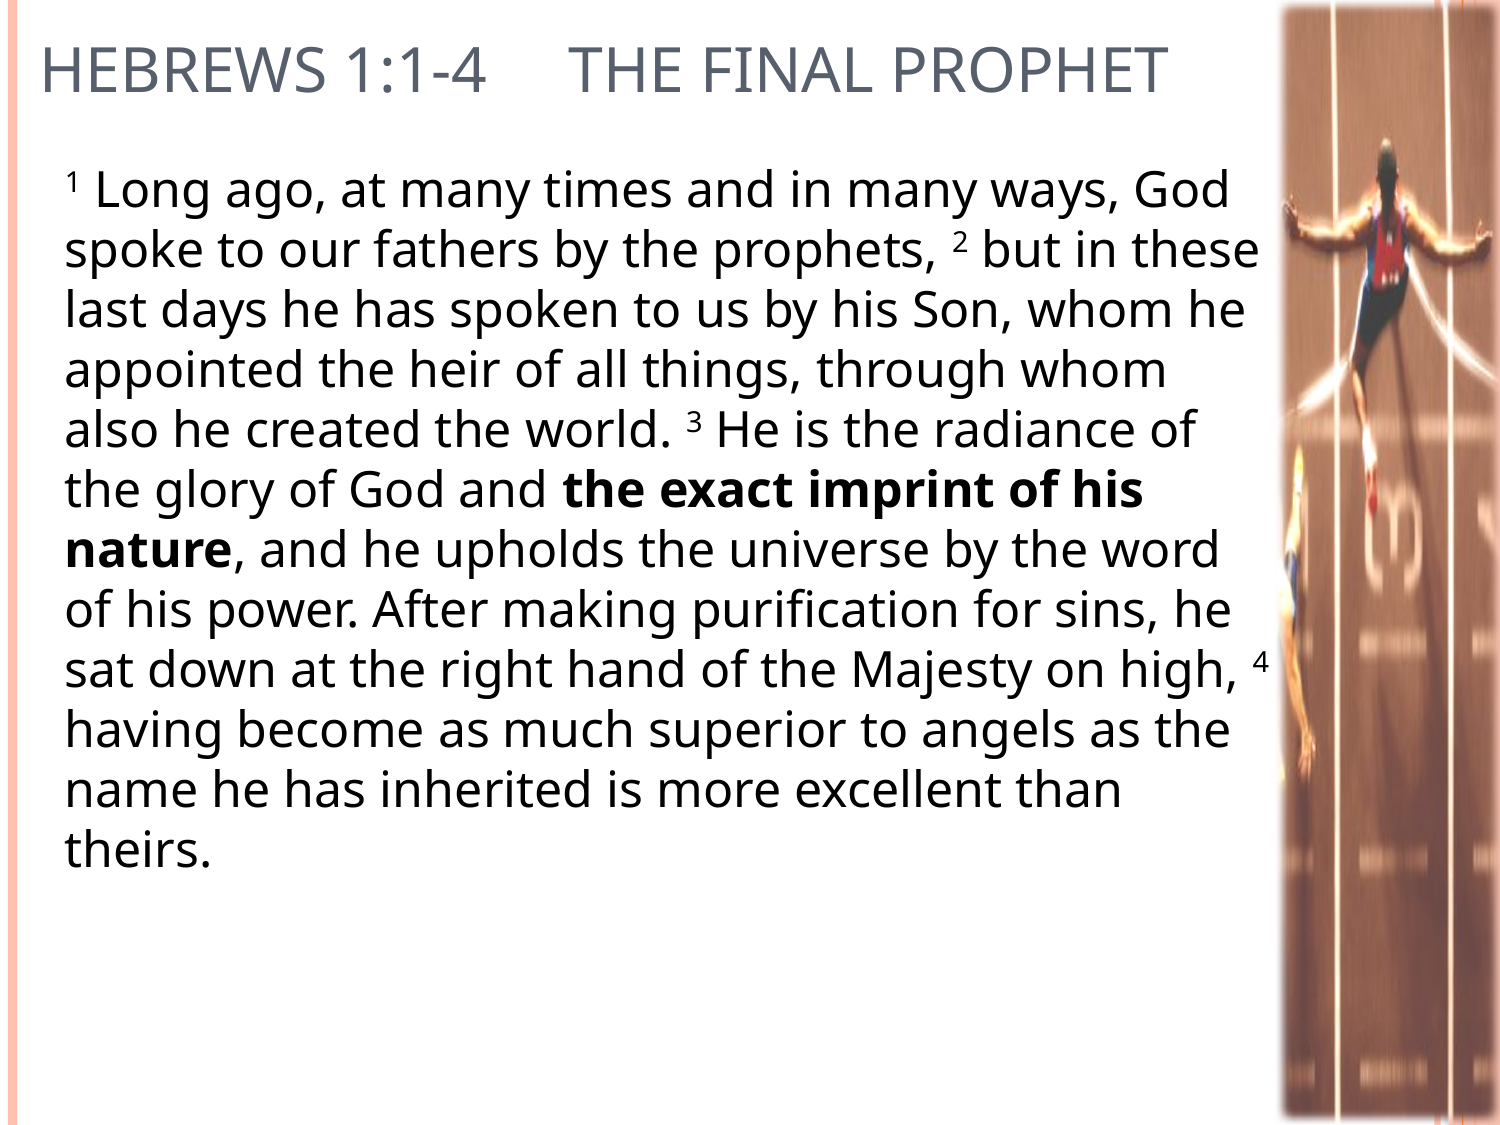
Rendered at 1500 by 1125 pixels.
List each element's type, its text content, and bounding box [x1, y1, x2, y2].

title Hebrews 1:1-4 THE FINAL PROPHET [24, 0, 1288, 113]
list 1 Long ago, at many times and in many ways, God spoke to our fathers by the prophets, 2 but in these last days he has spoken to us by his Son, whom he appointed the heir of all things, through whom also he created the world. 3 He is the radiance of the glory of God and the exact imprint of his nature, and he upholds the universe by the word of his power. After making purification for sins, he sat down at the right hand of the Majesty on high, 4 having become as much superior to angels as the name he has inherited is more excellent than theirs. [50, 149, 1288, 1062]
